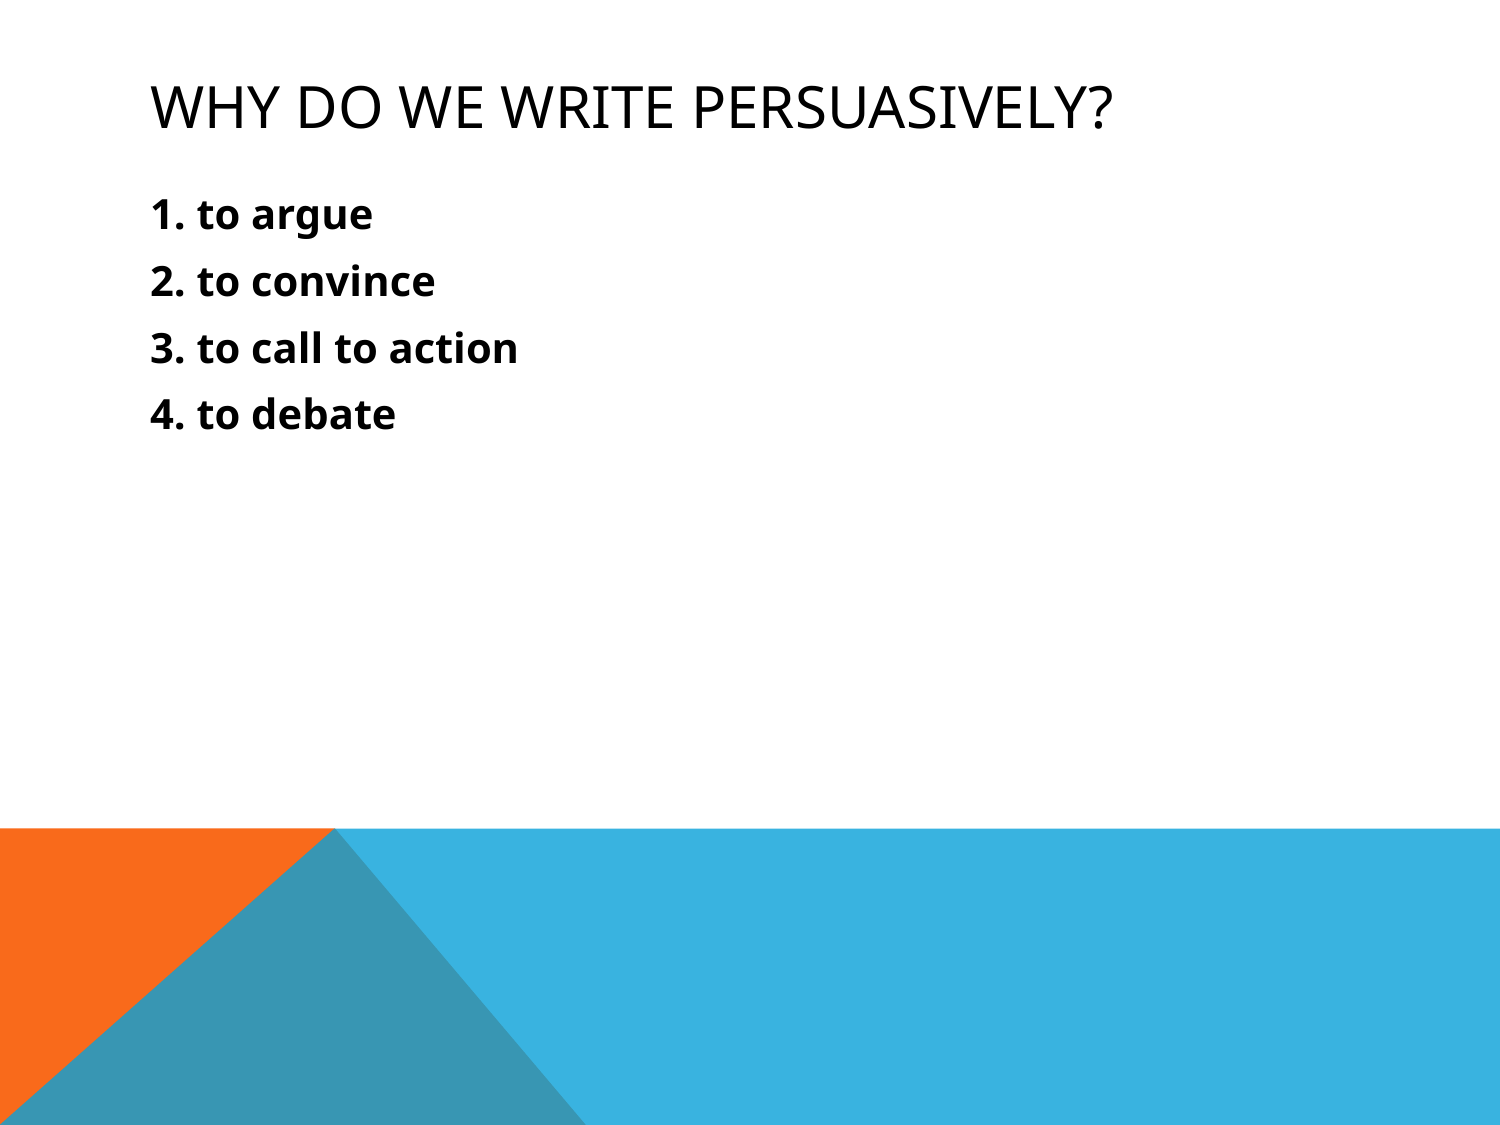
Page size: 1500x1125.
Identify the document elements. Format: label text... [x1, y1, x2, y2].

list 1. to argue 2. to convince 3. to call to action 4. to debate [135, 180, 1369, 768]
title Why do we write persuasively? [135, 60, 1369, 150]
